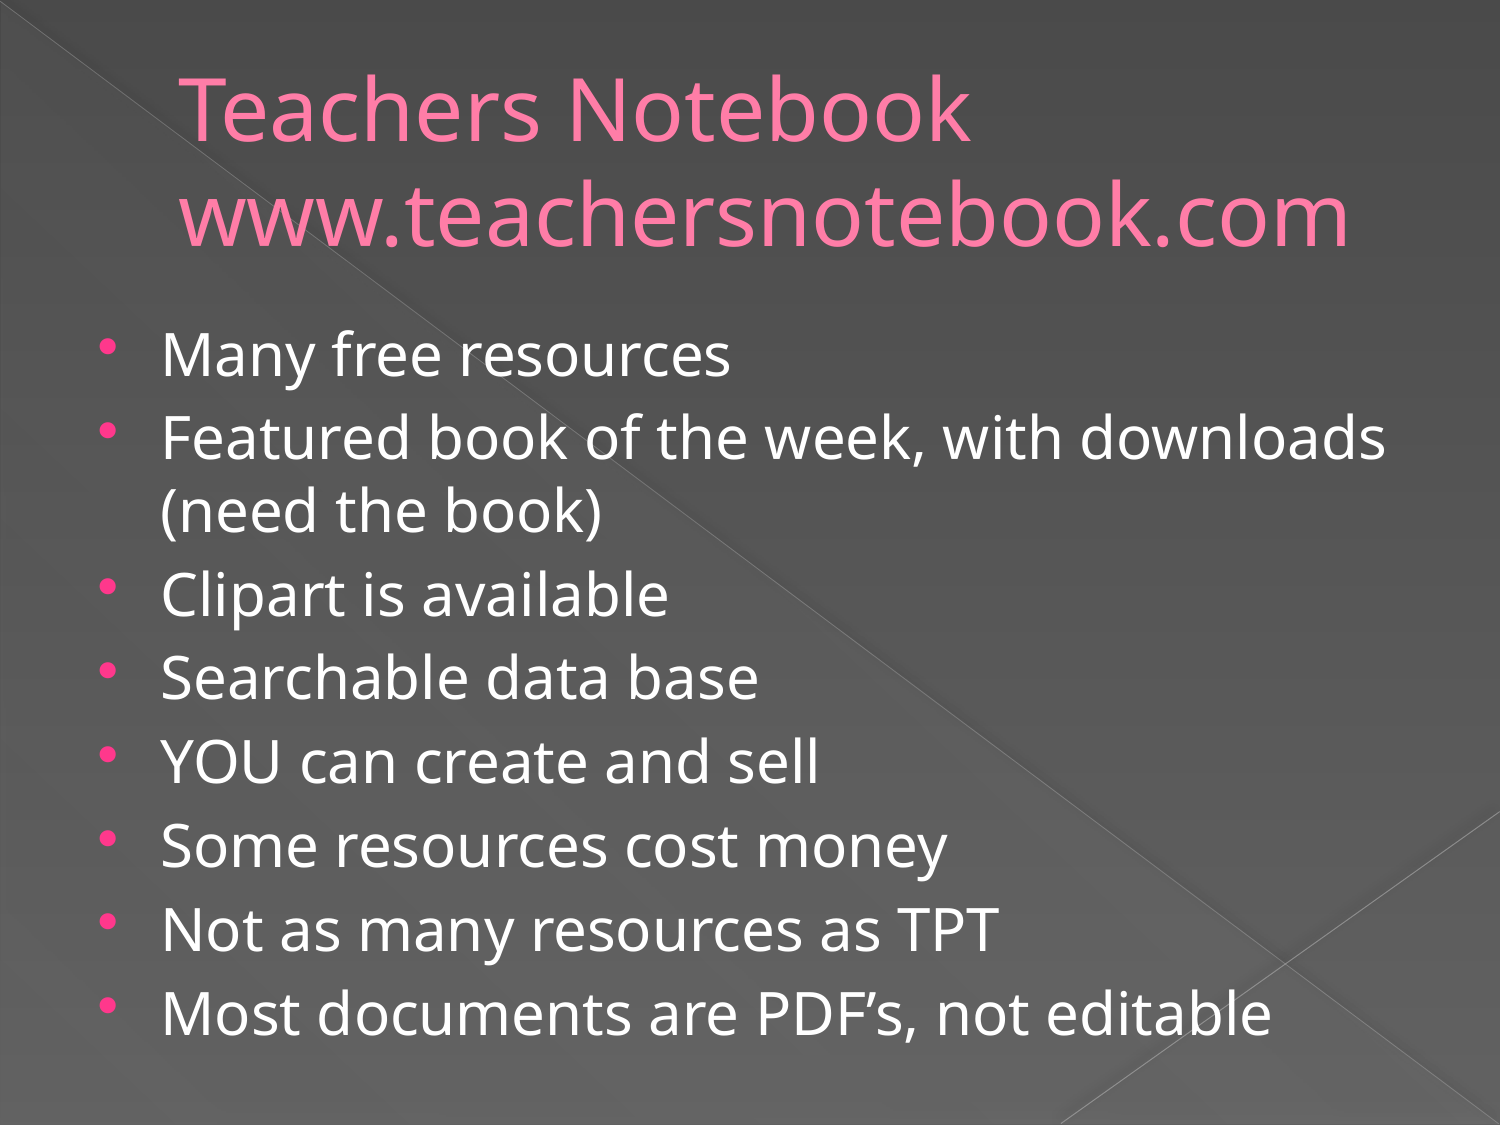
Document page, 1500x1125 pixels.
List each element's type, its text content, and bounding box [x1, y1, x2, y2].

title Teachers Notebook www.teachersnotebook.com [75, 43, 1425, 274]
list Many free resources Featured book of the week, with downloads (need the book) Clipart is available Searchable data base YOU can create and sell Some resources cost money Not as many resources as TPT Most documents are PDF’s, not editable [75, 308, 1425, 1059]
